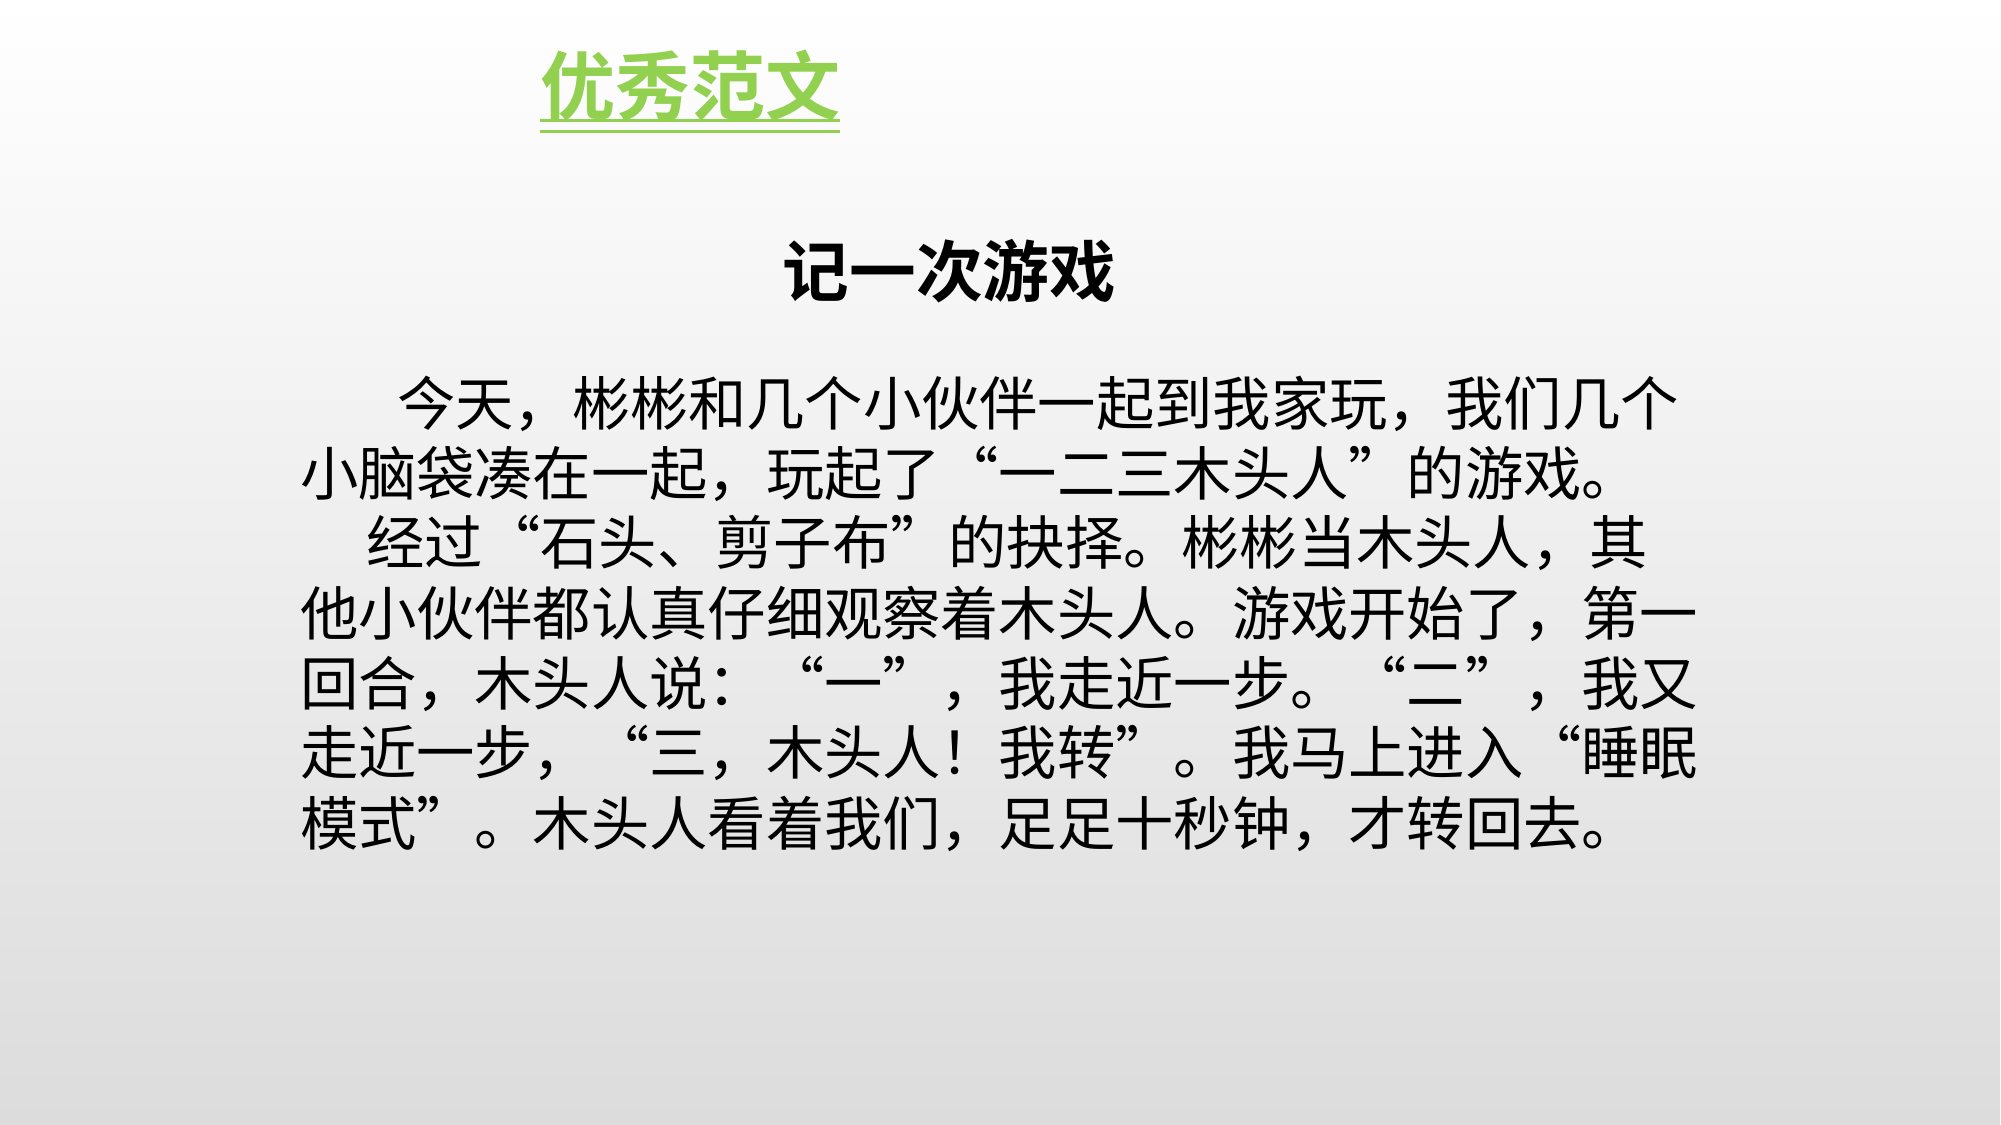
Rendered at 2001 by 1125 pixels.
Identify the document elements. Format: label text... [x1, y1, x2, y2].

text_box 记一次游戏 [767, 222, 1132, 318]
text_box 优秀范文 [525, 32, 884, 138]
text_box 今天，彬彬和几个小伙伴一起到我家玩，我们几个小脑袋凑在一起，玩起了“一二三木头人”的游戏。 经过“石头、剪子布”的抉择。彬彬当木头人，其他小伙伴都认真仔细观察着木头人。游戏开始了，第一回合，木头人说：“一”，我走近一步。“二”，我又走近一步，“三，木头人！我转”。我马上进入“睡眠模式”。木头人看着我们，足足十秒钟，才转回去。 [285, 359, 1720, 864]
